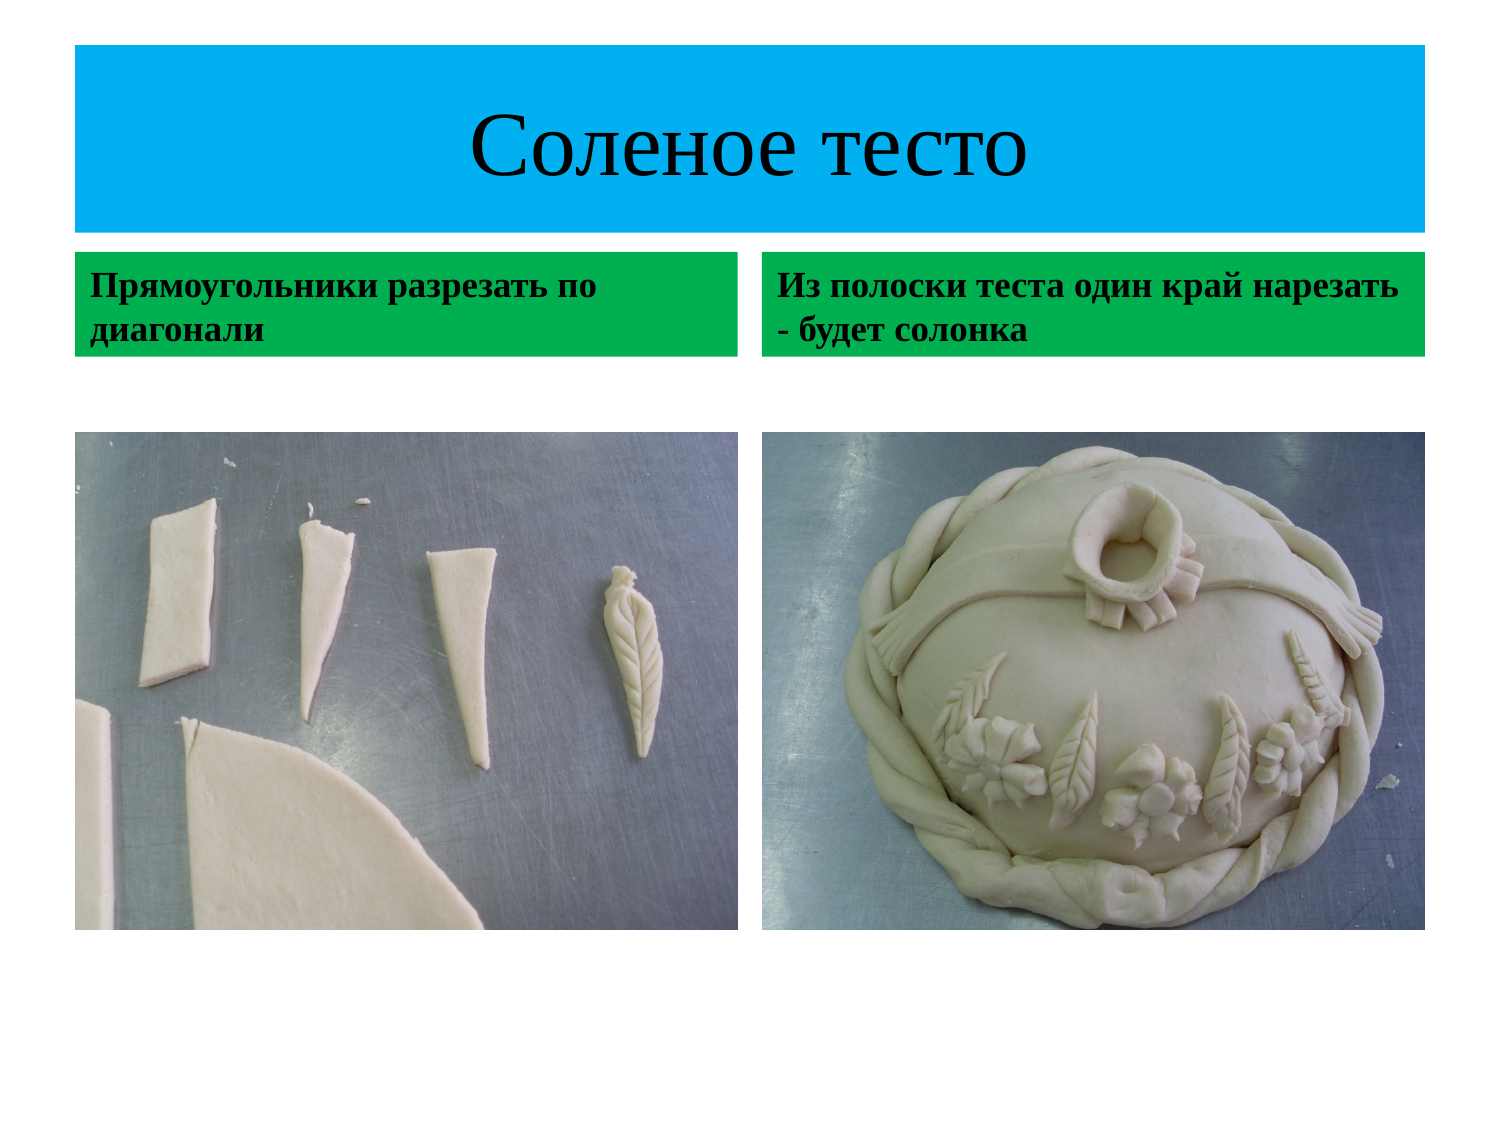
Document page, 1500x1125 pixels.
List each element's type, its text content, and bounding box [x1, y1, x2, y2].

title Соленое тесто [75, 45, 1425, 233]
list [74, 432, 738, 930]
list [761, 432, 1425, 930]
list Прямоугольники разрезать по диагонали [75, 251, 738, 357]
list Из полоски теста один край нарезать - будет солонка [761, 251, 1425, 357]
